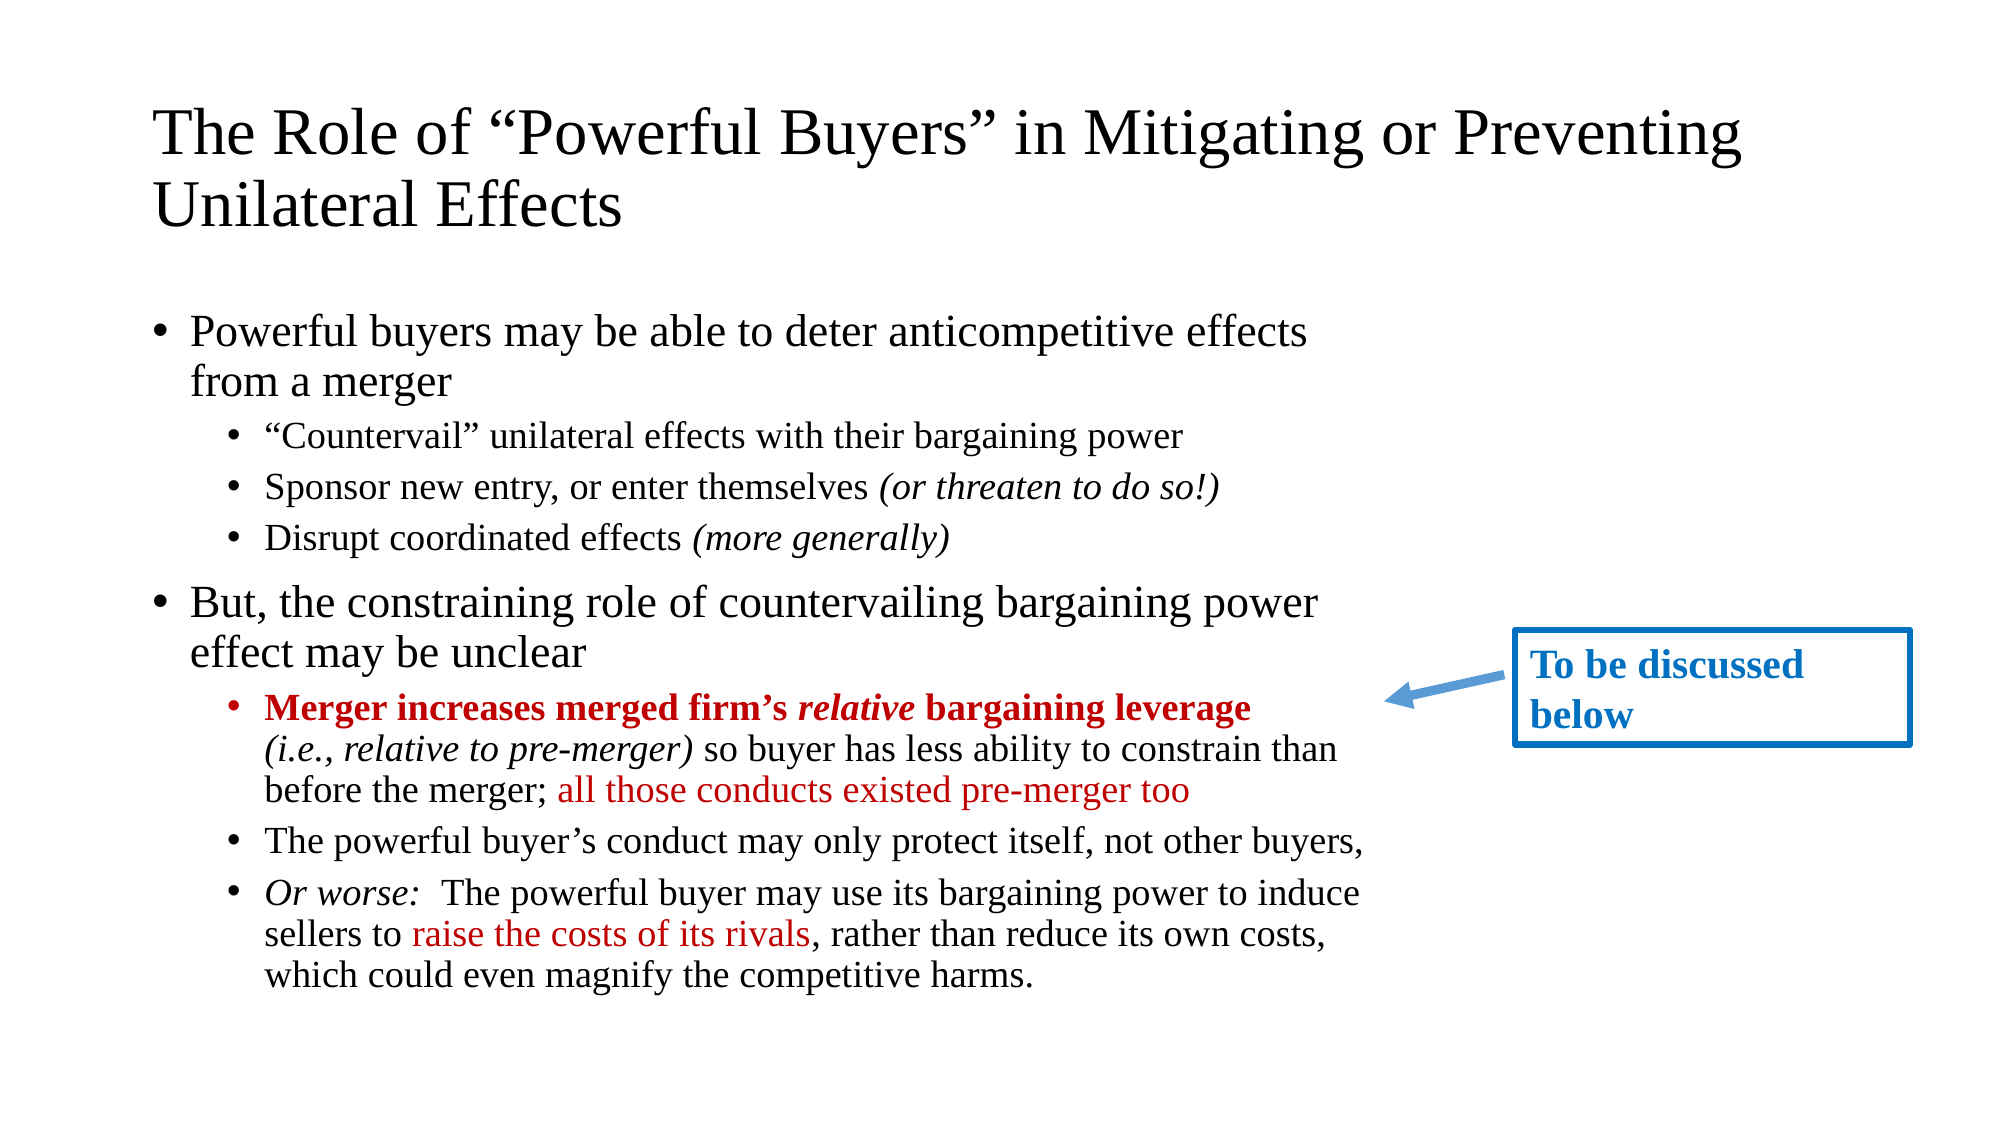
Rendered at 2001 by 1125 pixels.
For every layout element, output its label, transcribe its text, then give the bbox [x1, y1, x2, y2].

list Powerful buyers may be able to deter anticompetitive effects from a merger “Countervail” unilateral effects with their bargaining power Sponsor new entry, or enter themselves (or threaten to do so!) Disrupt coordinated effects (more generally) But, the constraining role of countervailing bargaining power effect may be unclear Merger increases merged firm’s relative bargaining leverage (i.e., relative to pre-merger) so buyer has less ability to constrain than before the merger; all those conducts existed pre-merger too The powerful buyer’s conduct may only protect itself, not other buyers, Or worse: The powerful buyer may use its bargaining power to induce sellers to raise the costs of its rivals, rather than reduce its own costs, which could even magnify the competitive harms. [137, 299, 1386, 1014]
title The Role of “Powerful Buyers” in Mitigating or Preventing Unilateral Effects [137, 59, 1863, 278]
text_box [1383, 674, 1505, 702]
text_box To be discussed below [1515, 629, 1910, 745]
